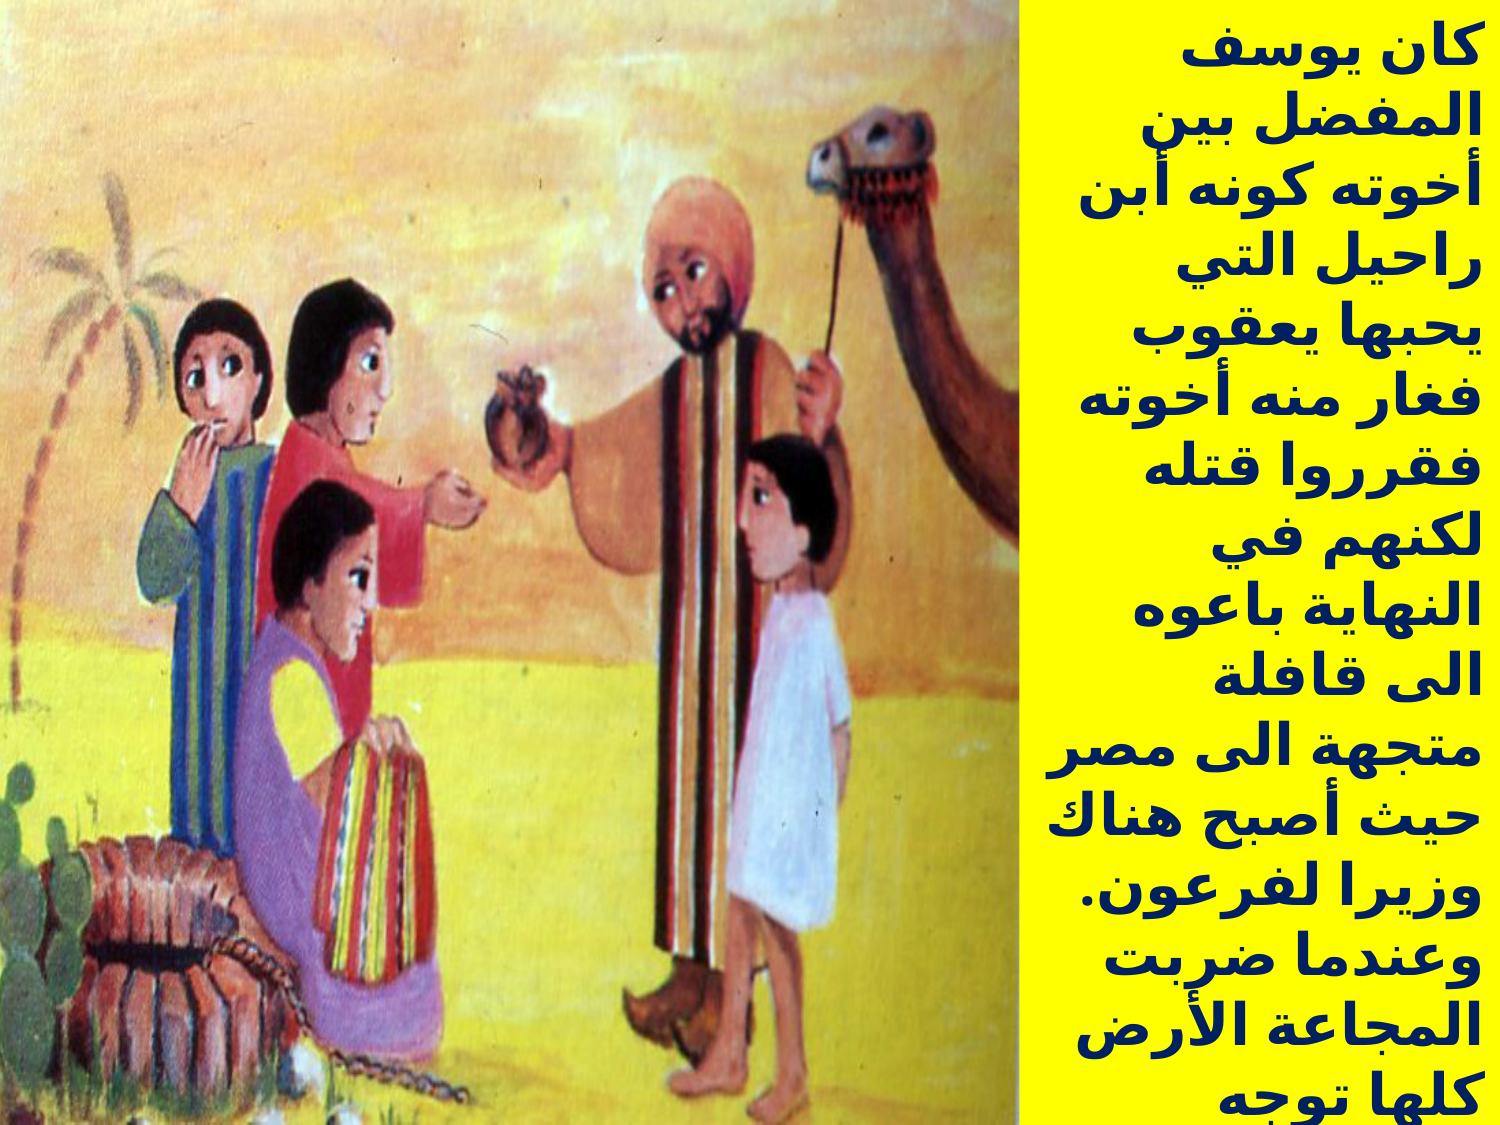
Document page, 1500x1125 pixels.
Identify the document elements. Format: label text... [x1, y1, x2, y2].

text_box كان يوسف المفضل بين أخوته كونه أبن راحيل التي يحبها يعقوب فغار منه أخوته فقرروا قتله لكنهم في النهاية باعوه الى قافلة متجهة الى مصر حيث أصبح هناك وزيرا لفرعون. وعندما ضربت المجاعة الأرض كلها توجه يعقوب وعائلته الى مصر حيث تعرفوا على يوسف , وبذلك انتقل شعب الله الى مصر ليبقى هناك مدة 400 سنة .(تك47:37) [1021, 0, 1500, 1125]
picture [0, 0, 1020, 1125]
